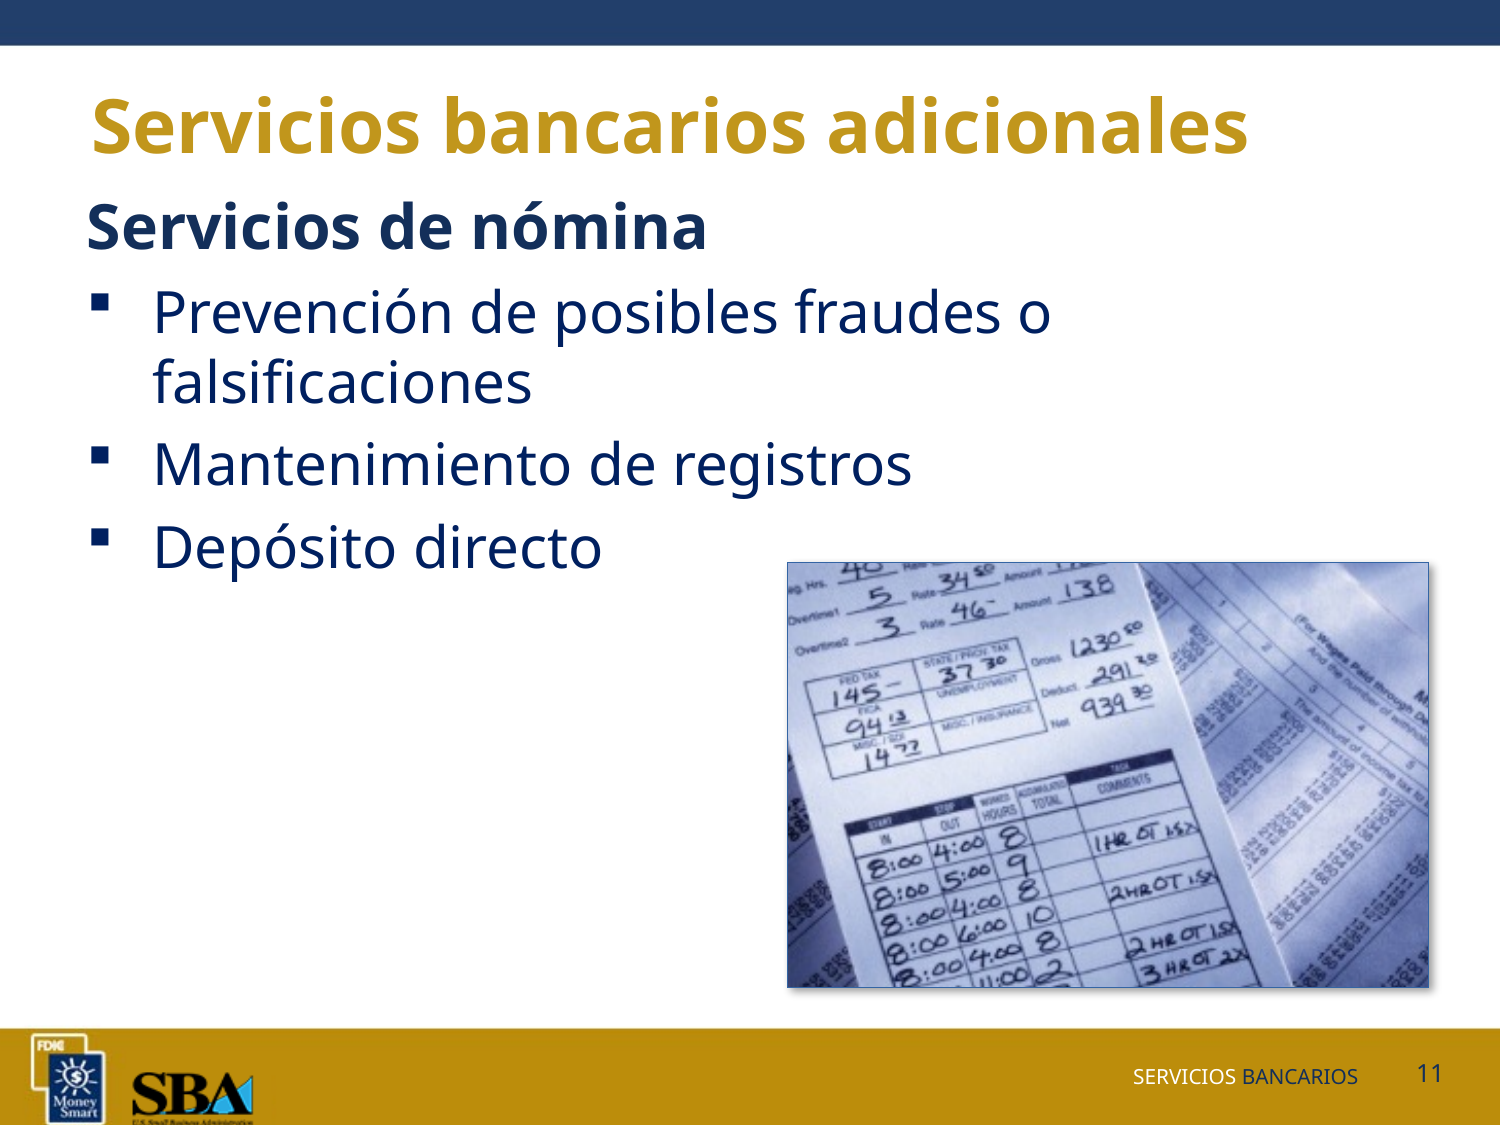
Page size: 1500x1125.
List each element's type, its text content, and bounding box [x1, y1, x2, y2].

title Servicios bancarios adicionales [91, 78, 1442, 179]
list Servicios de nómina Prevención de posibles fraudes o falsificaciones Mantenimiento de registros Depósito directo [86, 187, 1437, 888]
picture [0, 0, 1500, 1125]
